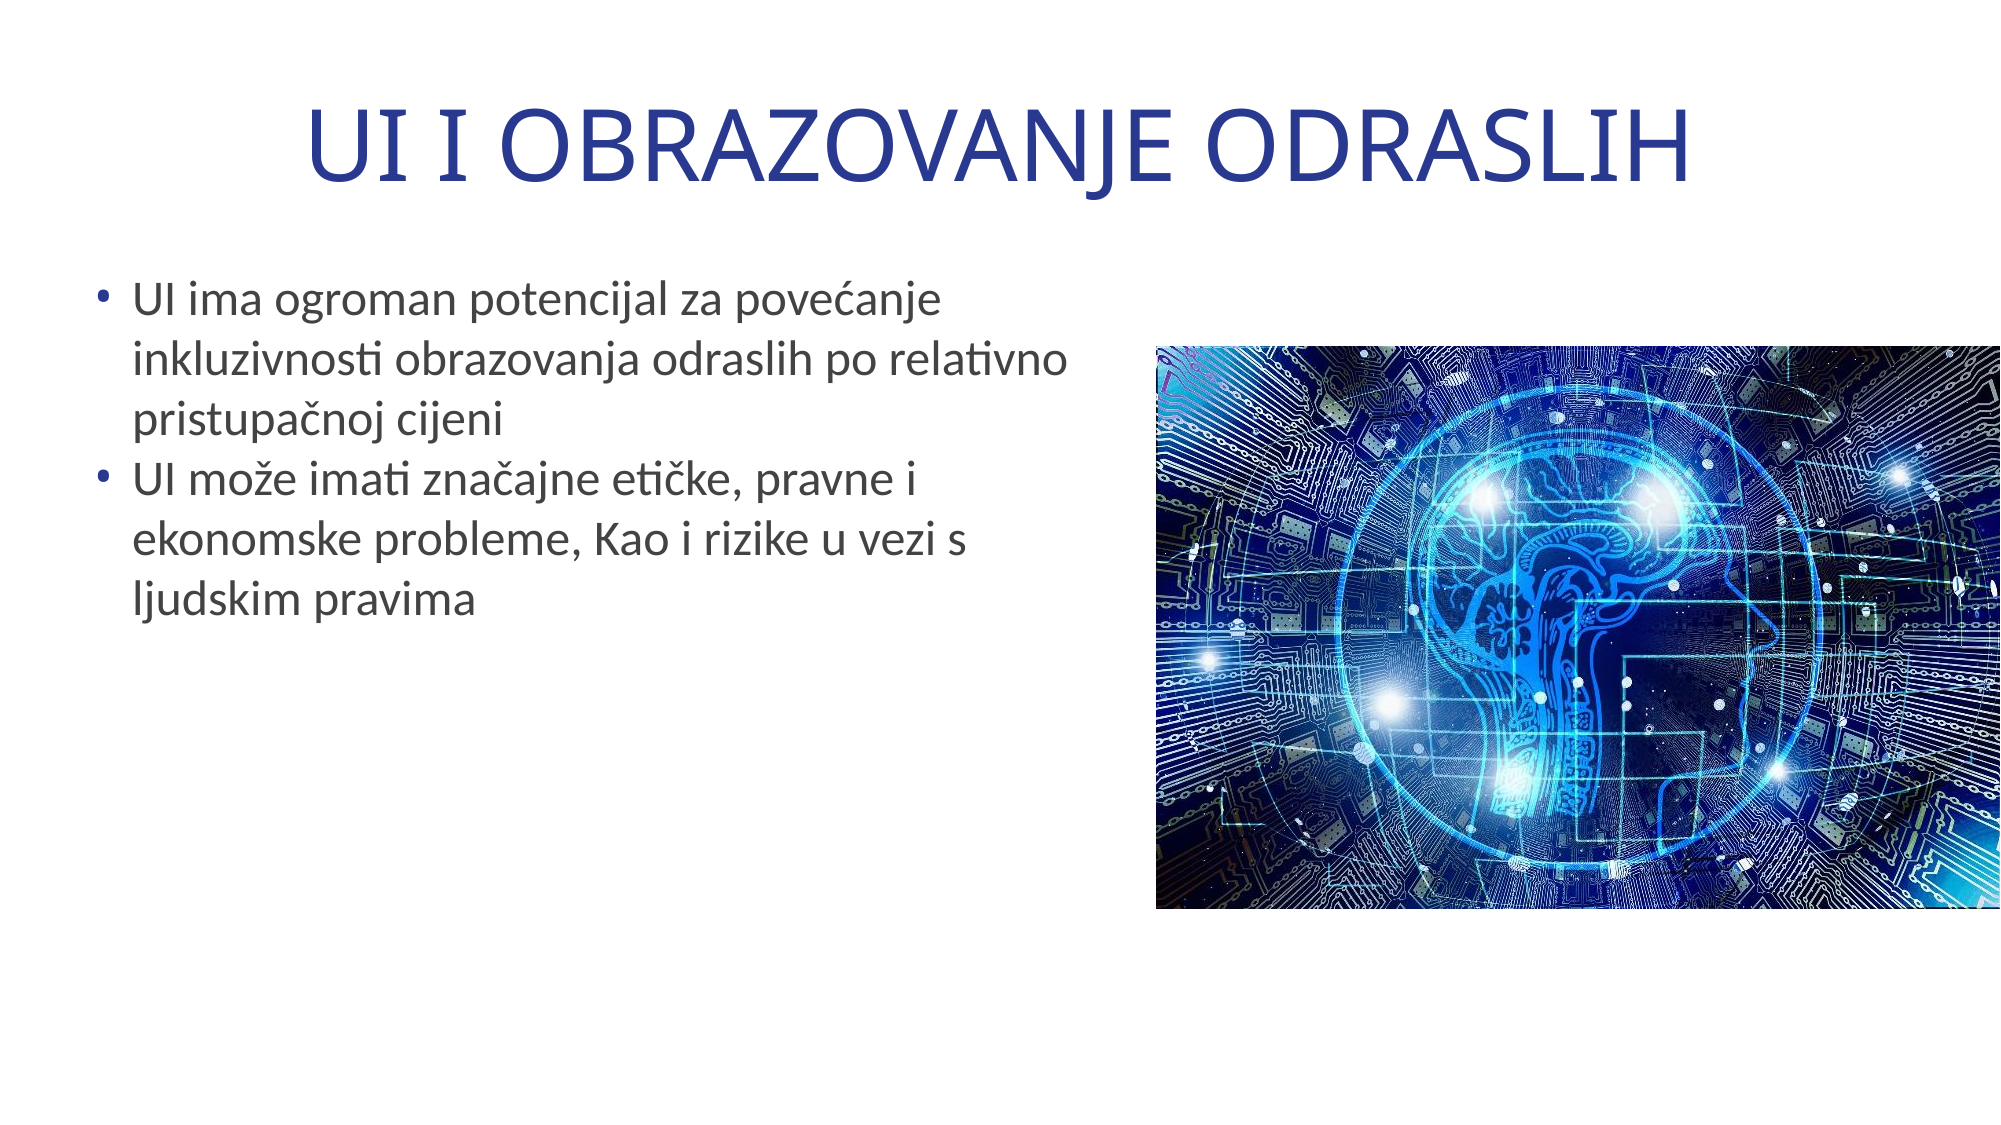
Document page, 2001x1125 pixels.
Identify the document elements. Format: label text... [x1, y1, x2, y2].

picture [1155, 345, 2000, 909]
list UI ima ogroman potencijal za povećanje inkluzivnosti obrazovanja odraslih po relativno pristupačnoj cijeni UI može imati značajne etičke, pravne i ekonomske probleme, Kao i rizike u vezi s ljudskim pravima [79, 257, 1130, 1050]
title UI I OBRAZOVANJE ODRASLIH [137, 40, 1863, 258]
